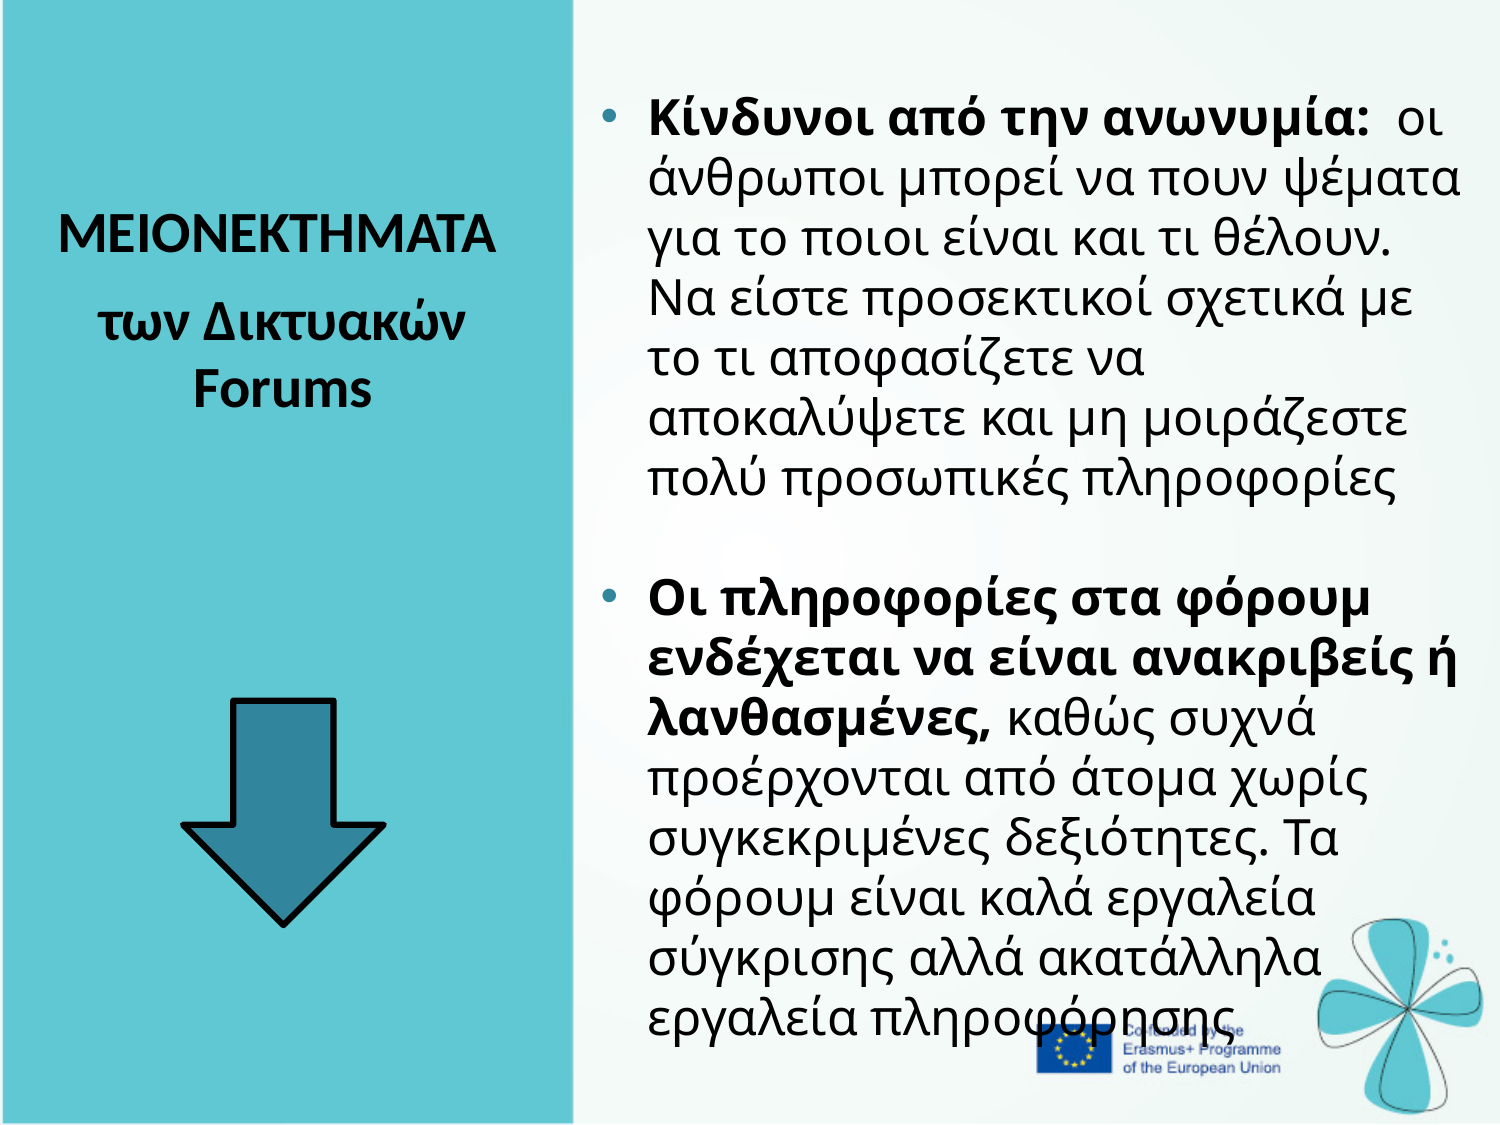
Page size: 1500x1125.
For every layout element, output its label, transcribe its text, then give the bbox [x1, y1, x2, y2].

text_box Κίνδυνοι από την ανωνυμία: οι άνθρωποι μπορεί να πουν ψέματα για το ποιοι είναι και τι θέλουν. Να είστε προσεκτικοί σχετικά με το τι αποφασίζετε να αποκαλύψετε και μη μοιράζεστε πολύ προσωπικές πληροφορίες Οι πληροφορίες στα φόρουμ ενδέχεται να είναι ανακριβείς ή λανθασμένες, καθώς συχνά προέρχονται από άτομα χωρίς συγκεκριμένες δεξιότητες. Τα φόρουμ είναι καλά εργαλεία σύγκρισης αλλά ακατάλληλα εργαλεία πληροφόρησης [585, 78, 1477, 1053]
text_box [181, 698, 386, 928]
table_header μειονεκτηματα των Δικτυακών Forums [11, 200, 556, 422]
picture [0, 0, 1500, 1125]
